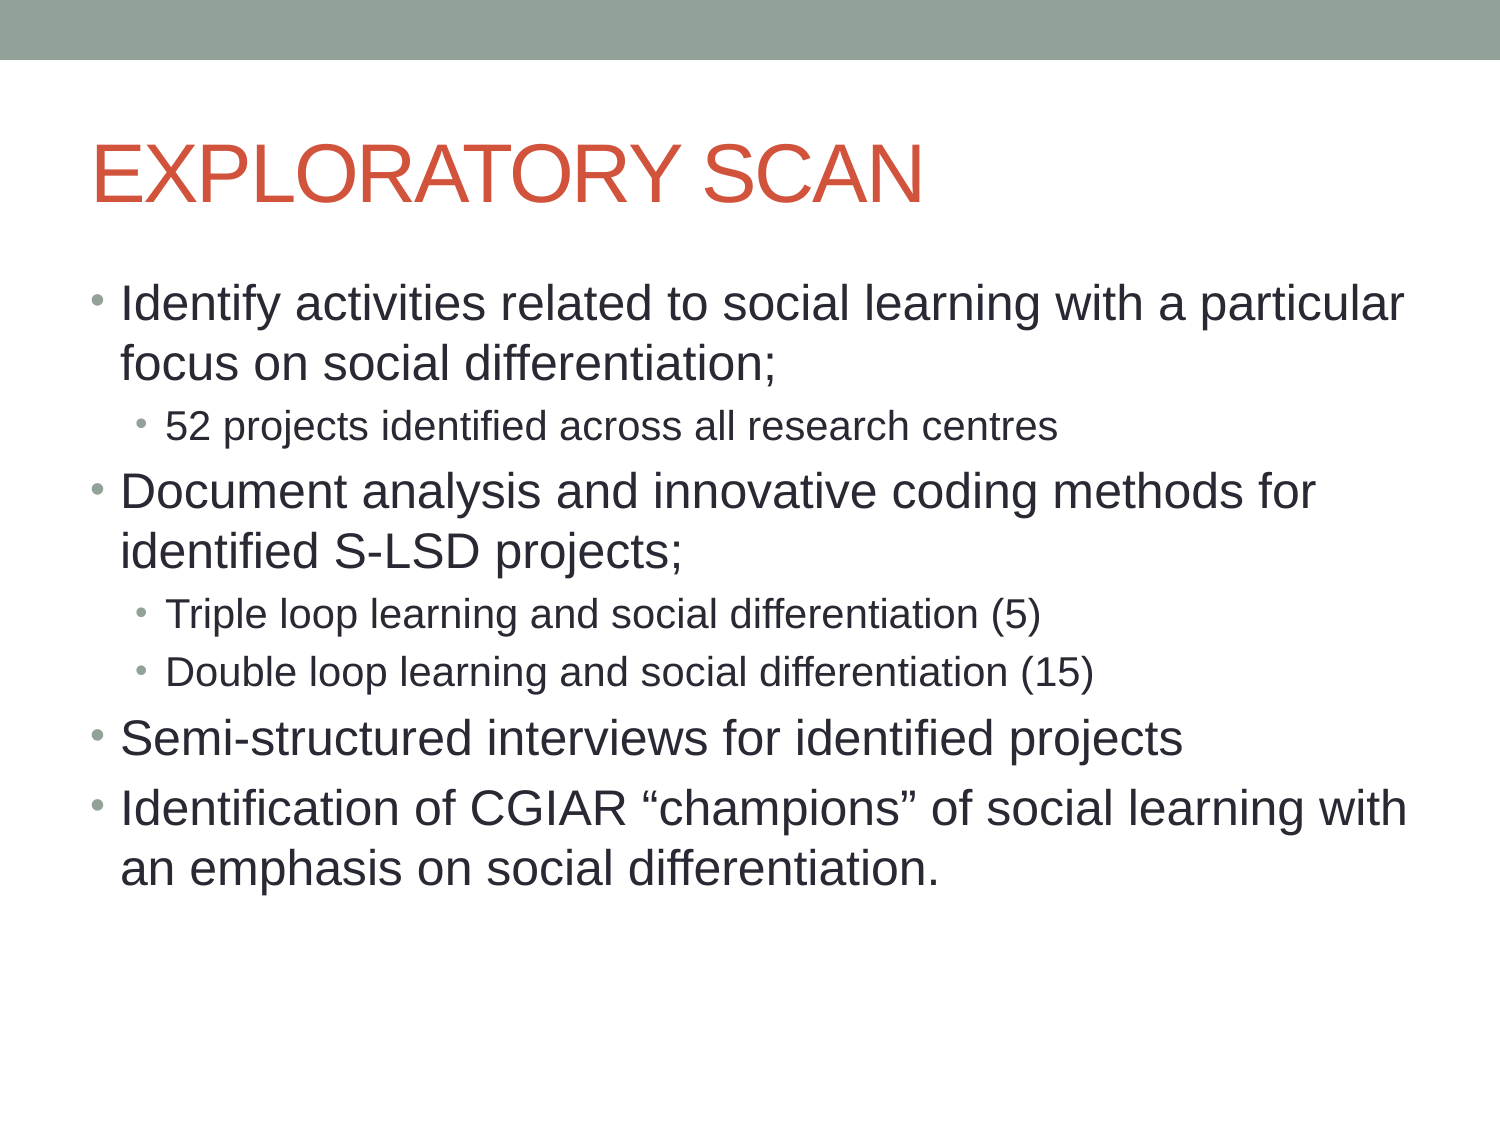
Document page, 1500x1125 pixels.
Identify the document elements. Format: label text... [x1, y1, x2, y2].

list Identify activities related to social learning with a particular focus on social differentiation; 52 projects identified across all research centres Document analysis and innovative coding methods for identified S-LSD projects; Triple loop learning and social differentiation (5) Double loop learning and social differentiation (15) Semi-structured interviews for identified projects Identification of CGIAR “champions” of social learning with an emphasis on social differentiation. [75, 262, 1425, 971]
title EXPLORATORY SCAN [75, 87, 1425, 250]
